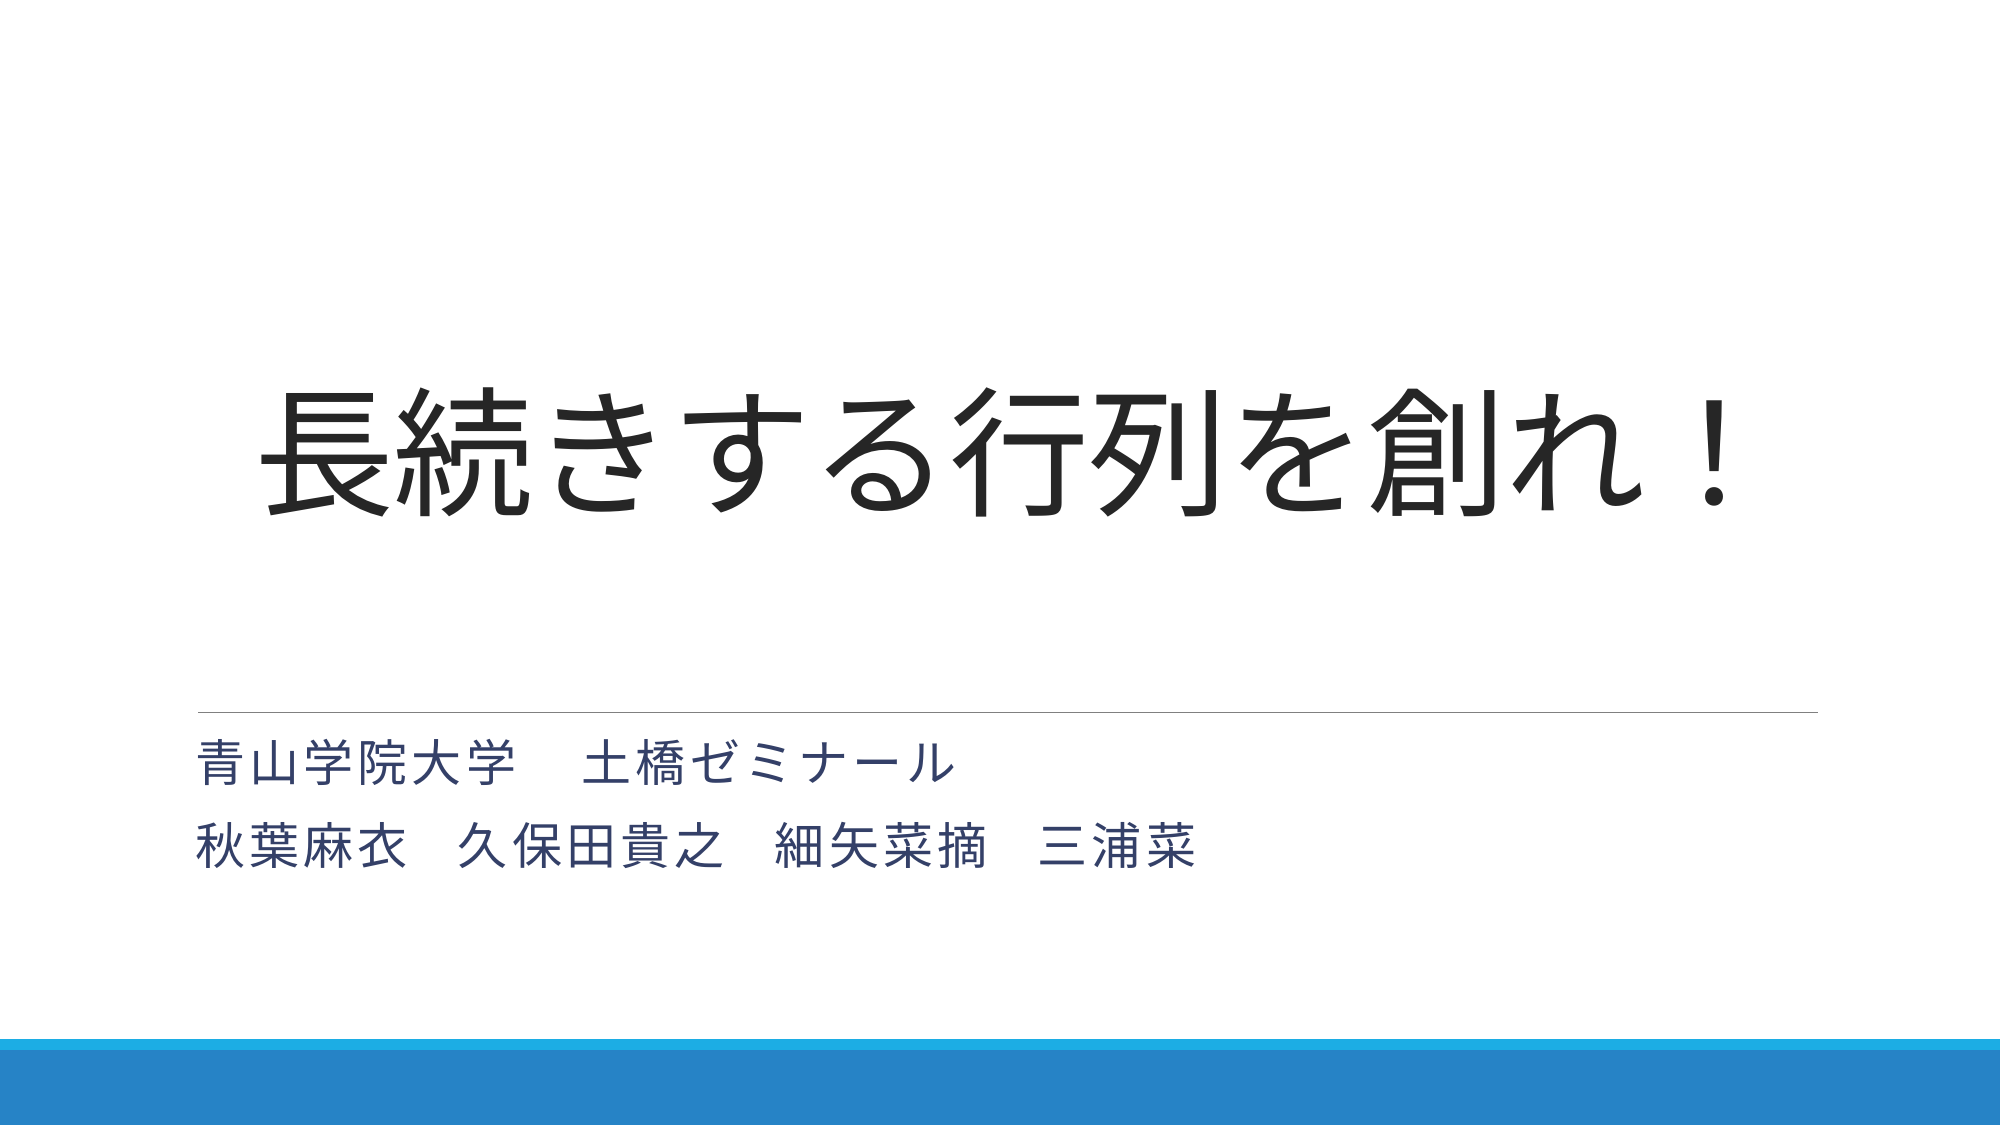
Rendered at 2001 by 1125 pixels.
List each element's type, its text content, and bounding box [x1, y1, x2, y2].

subtitle 青山学院大学 土橋ゼミナール 秋葉麻衣 久保田貴之 細矢菜摘 三浦菜 [180, 730, 1831, 919]
title 長続きする行列を創れ！ [180, 124, 1830, 710]
